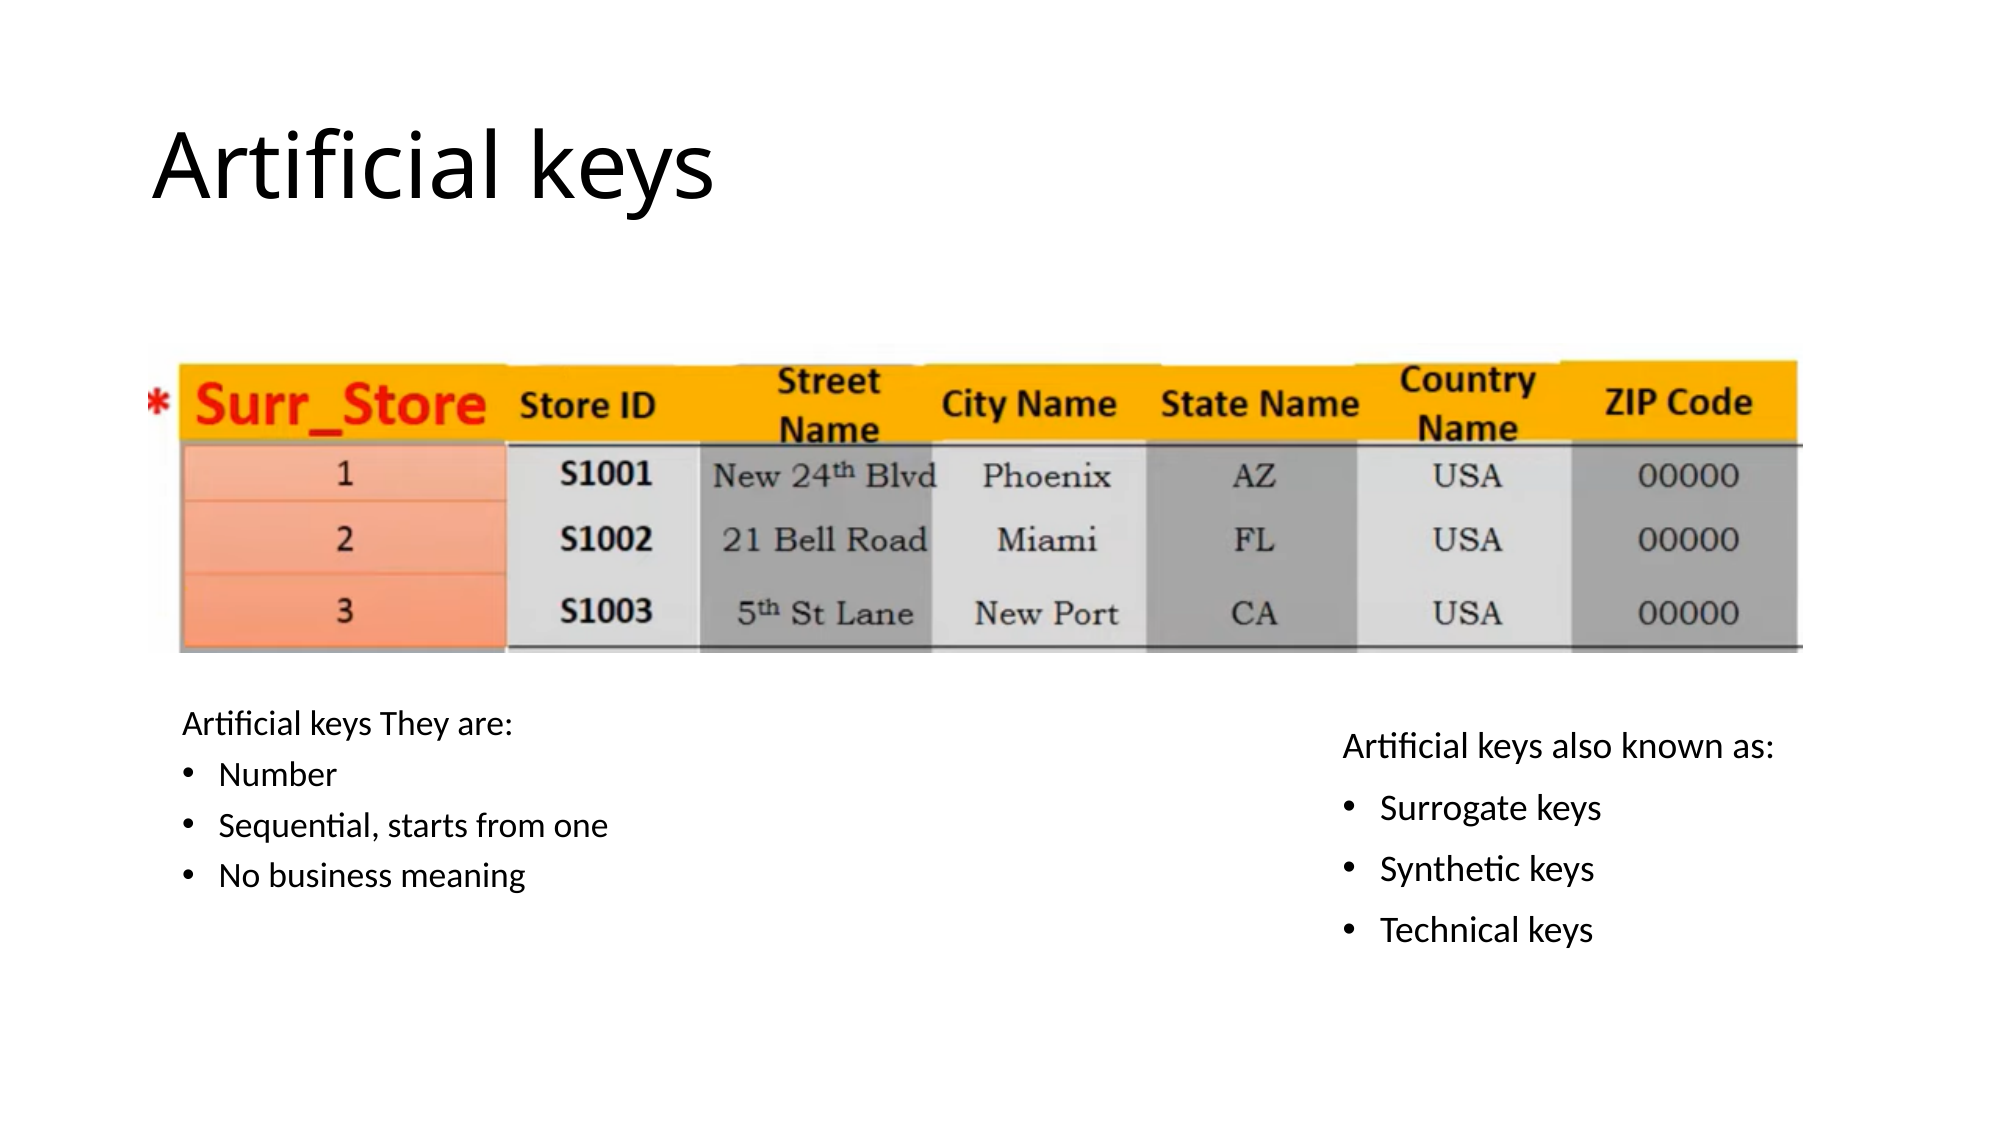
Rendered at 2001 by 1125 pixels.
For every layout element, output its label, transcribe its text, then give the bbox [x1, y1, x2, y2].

picture [148, 343, 1803, 653]
text_box Artificial keys also known as: Surrogate keys Synthetic keys Technical keys [1327, 719, 1884, 1011]
title Artificial keys [137, 59, 1863, 278]
list Artificial keys They are: Number Sequential, starts from one No business meaning [167, 697, 724, 1007]
